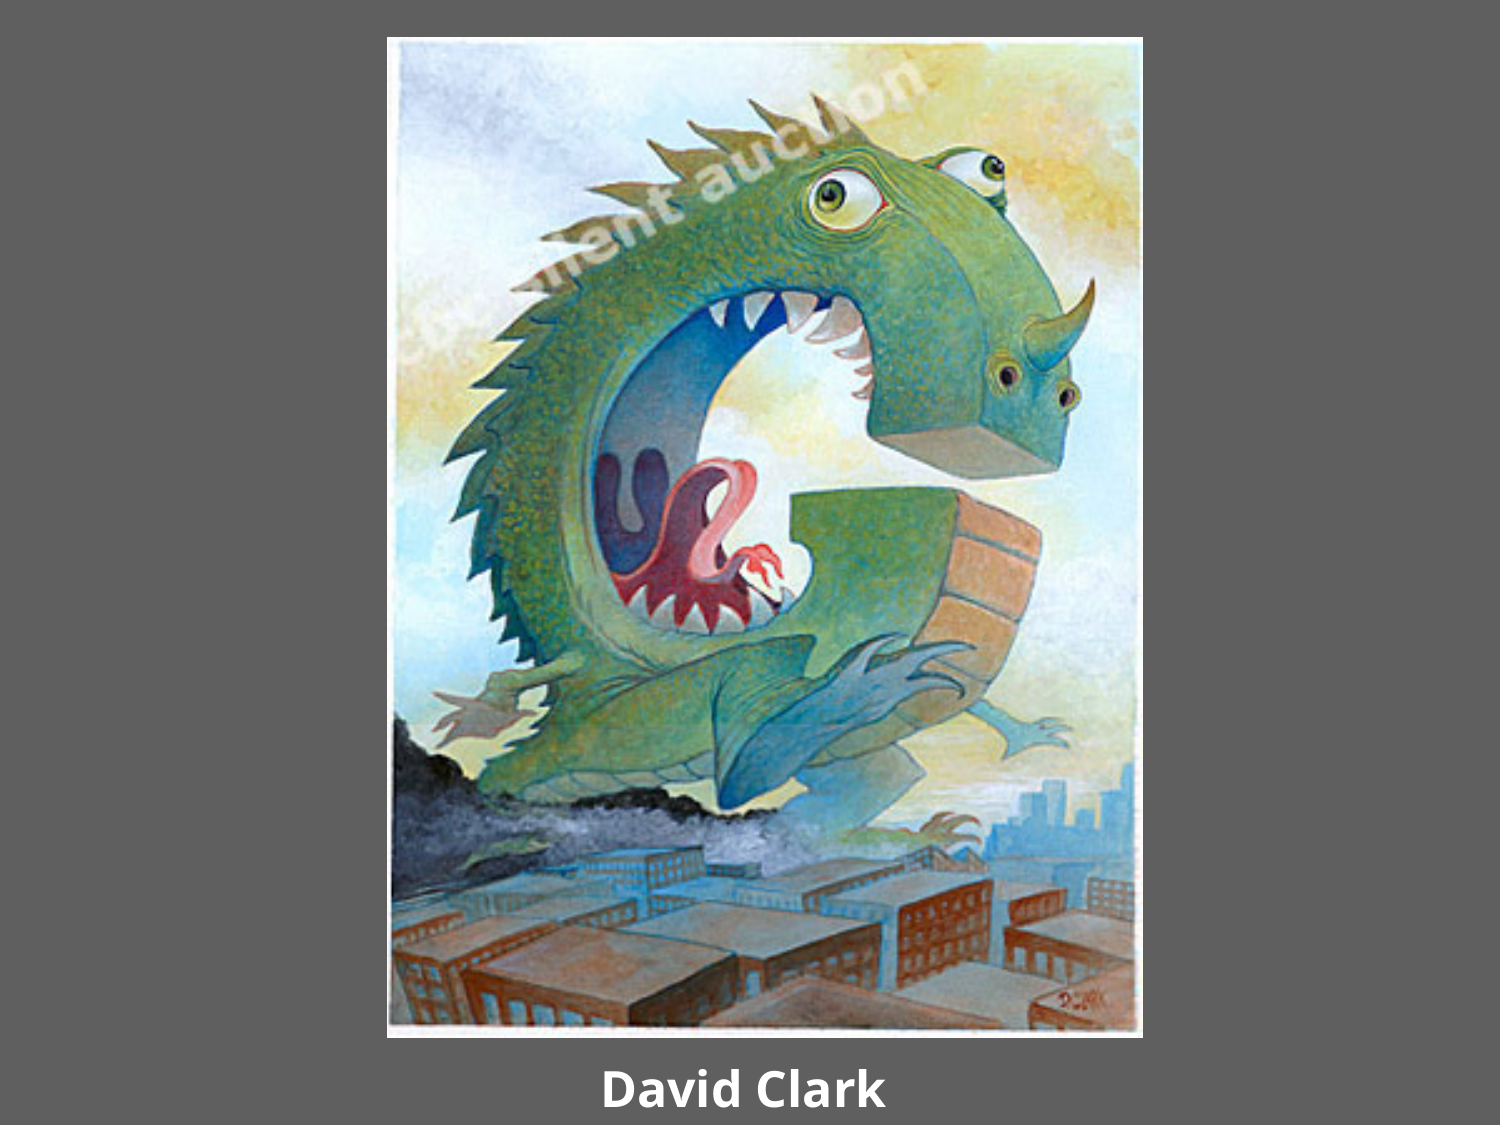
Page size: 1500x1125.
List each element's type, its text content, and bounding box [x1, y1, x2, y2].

picture [387, 37, 1143, 1038]
text_box David Clark [462, 1049, 1025, 1125]
